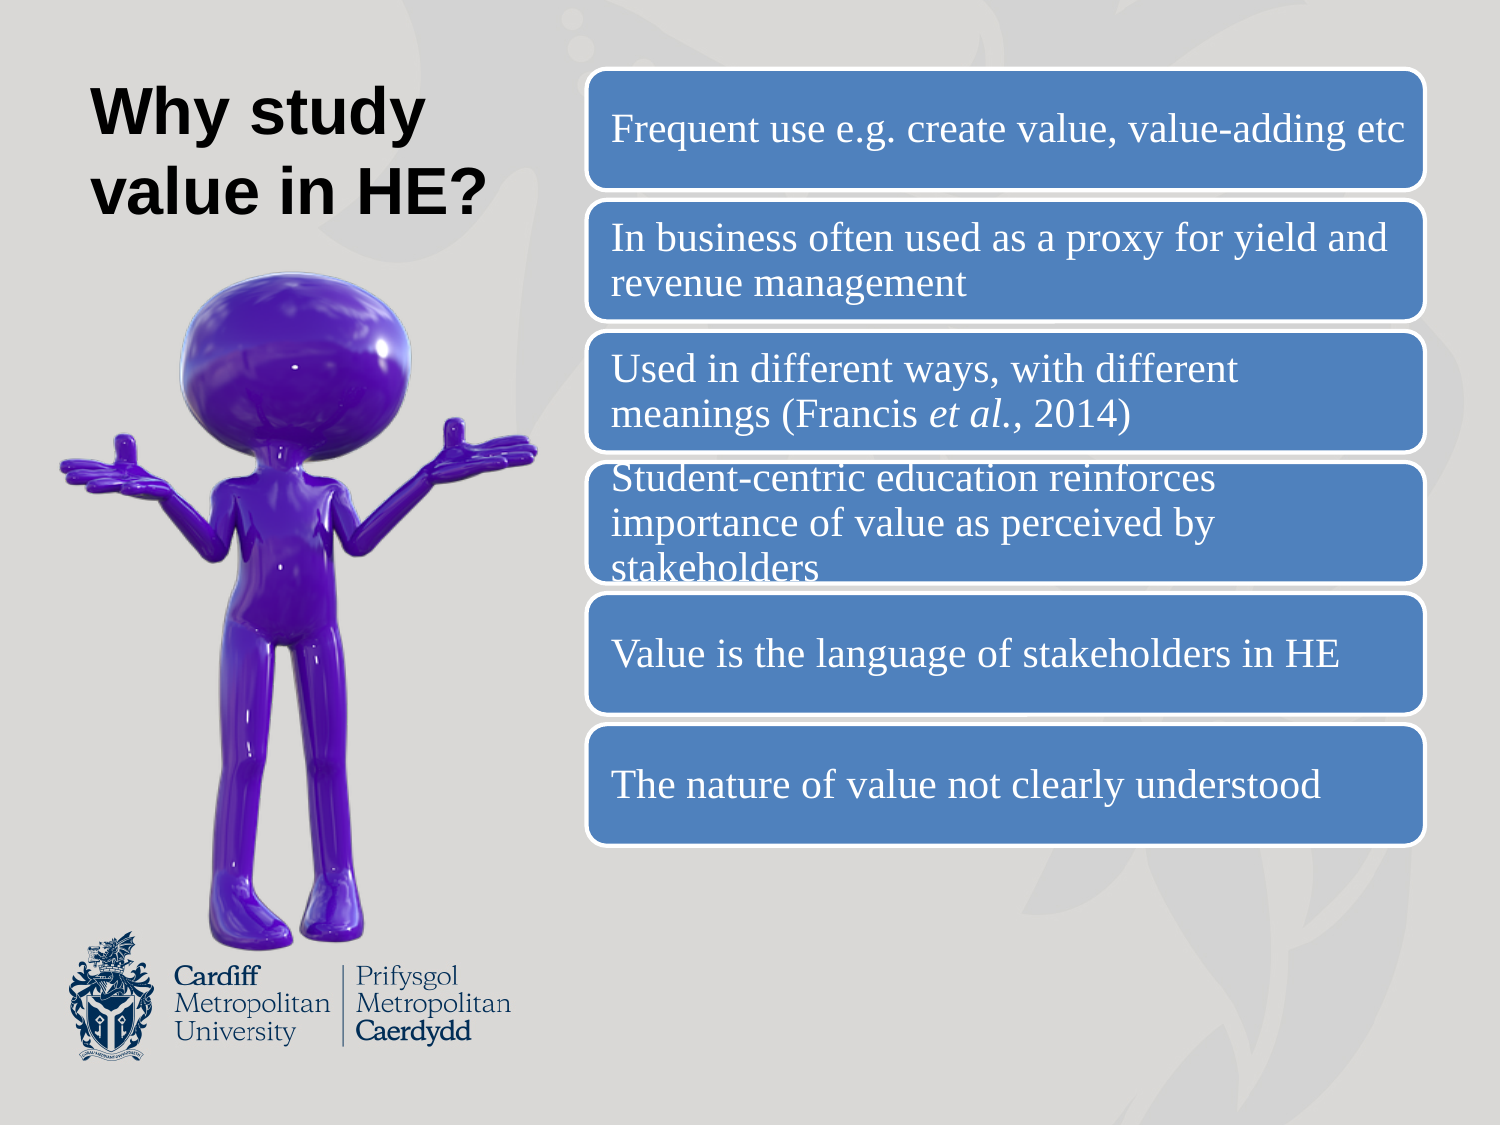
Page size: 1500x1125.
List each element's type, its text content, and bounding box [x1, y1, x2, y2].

picture [0, 0, 1500, 1125]
title Why study value in HE? [75, 44, 569, 226]
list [586, 44, 1426, 870]
